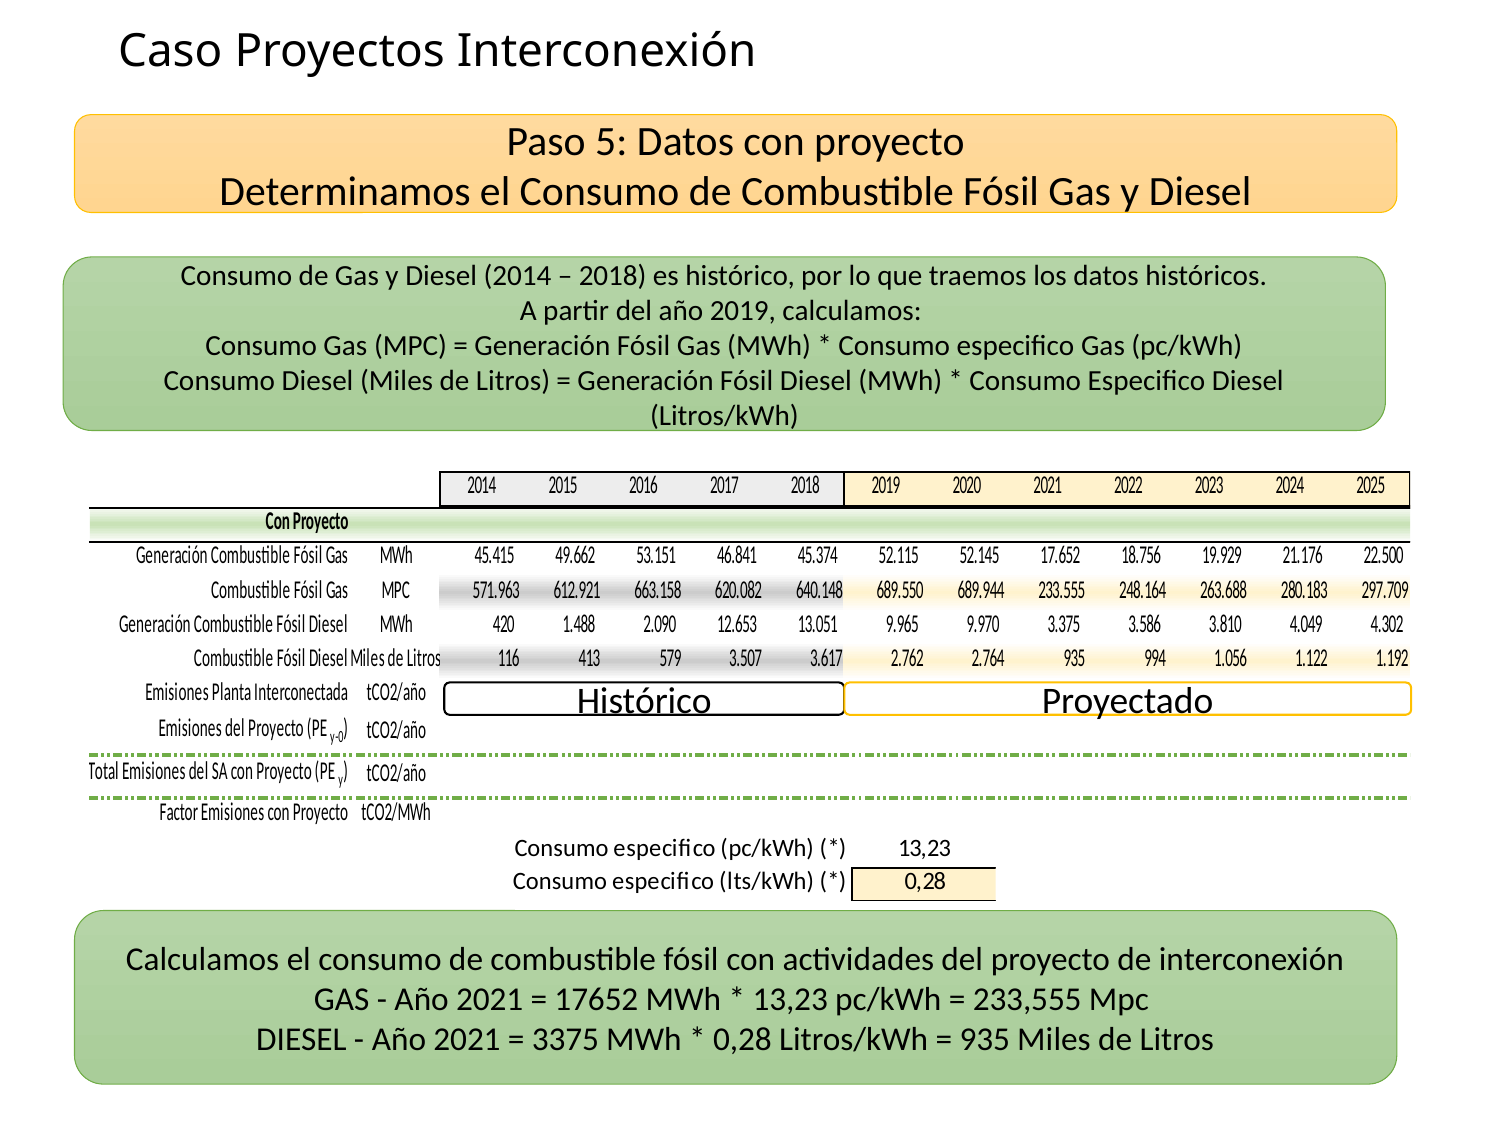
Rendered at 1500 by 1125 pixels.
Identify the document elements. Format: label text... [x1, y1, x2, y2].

text_box Consumo de Gas y Diesel (2014 – 2018) es histórico, por lo que traemos los datos históricos. A partir del año 2019, calculamos: Consumo Gas (MPC) = Generación Fósil Gas (MWh) * Consumo especifico Gas (pc/kWh) Consumo Diesel (Miles de Litros) = Generación Fósil Diesel (MWh) * Consumo Especifico Diesel (Litros/kWh) [62, 256, 1386, 432]
text_box Calculamos el consumo de combustible fósil con actividades del proyecto de interconexión GAS - Año 2021 = 17652 MWh * 13,23 pc/kWh = 233,555 Mpc DIESEL - Año 2021 = 3375 MWh * 0,28 Litros/kWh = 935 Miles de Litros [73, 909, 1398, 1085]
picture [429, 833, 998, 903]
title Caso Proyectos Interconexión [103, 18, 1397, 85]
text_box Paso 5: Datos con proyecto Determinamos el Consumo de Combustible Fósil Gas y Diesel [73, 114, 1398, 214]
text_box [88, 470, 1412, 834]
